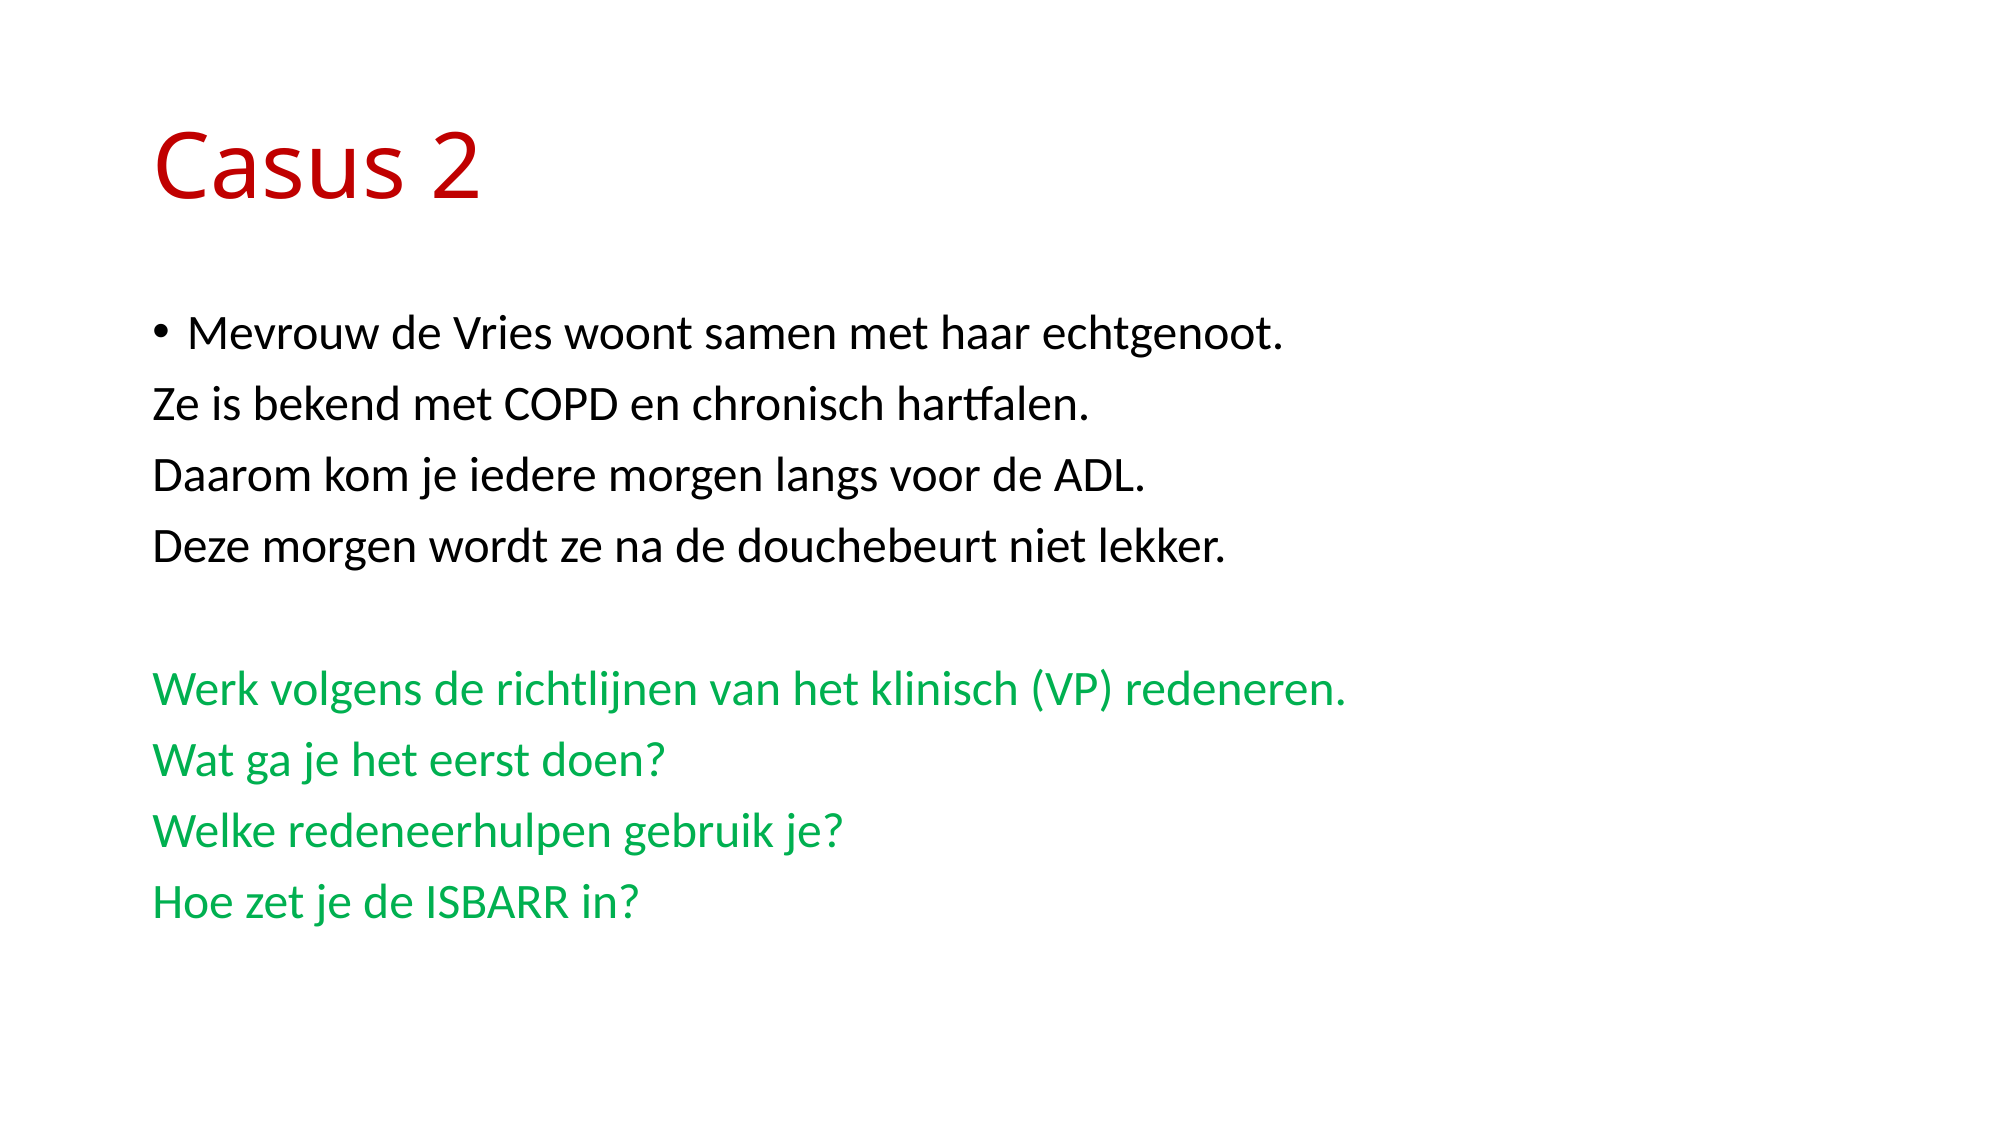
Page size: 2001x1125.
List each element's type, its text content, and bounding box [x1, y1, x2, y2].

list Mevrouw de Vries woont samen met haar echtgenoot. Ze is bekend met COPD en chronisch hartfalen. Daarom kom je iedere morgen langs voor de ADL. Deze morgen wordt ze na de douchebeurt niet lekker. Werk volgens de richtlijnen van het klinisch (VP) redeneren. Wat ga je het eerst doen? Welke redeneerhulpen gebruik je? Hoe zet je de ISBARR in? [137, 299, 1863, 1014]
title Casus 2 [137, 59, 1863, 278]
